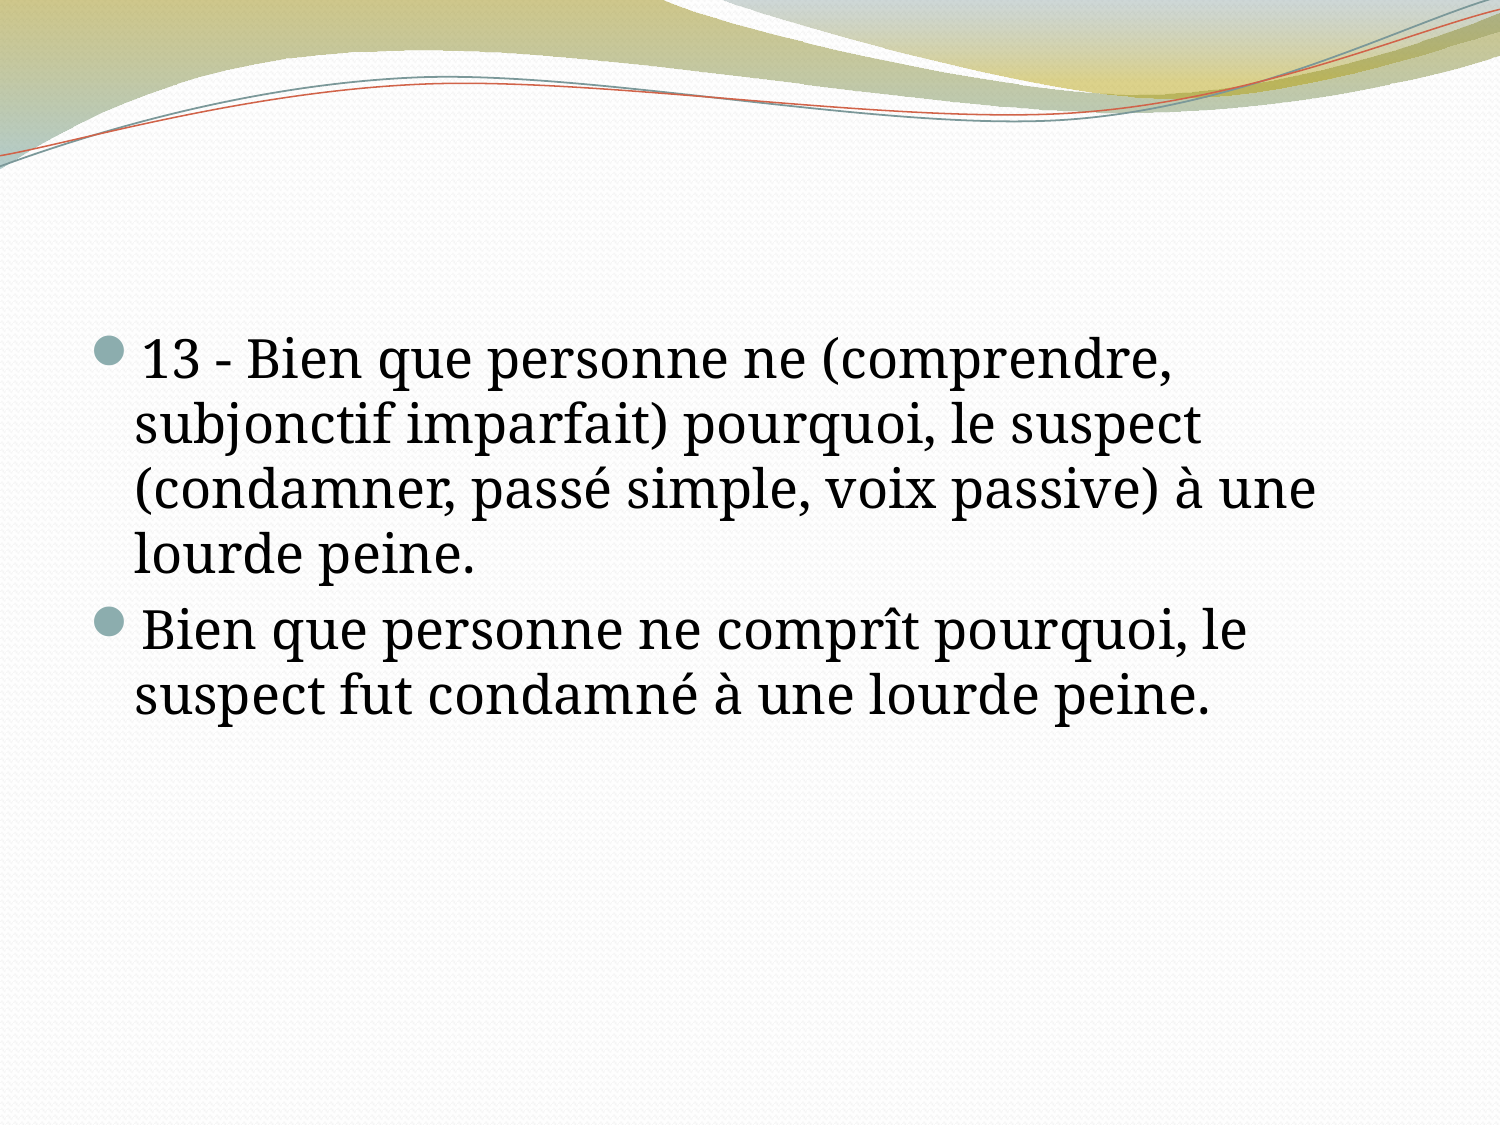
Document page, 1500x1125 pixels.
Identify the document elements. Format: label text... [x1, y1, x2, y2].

list 13 - Bien que personne ne (comprendre, subjonctif imparfait) pourquoi, le suspect (condamner, passé simple, voix passive) à une lourde peine. Bien que personne ne comprît pourquoi, le suspect fut condamné à une lourde peine. [75, 317, 1425, 1038]
